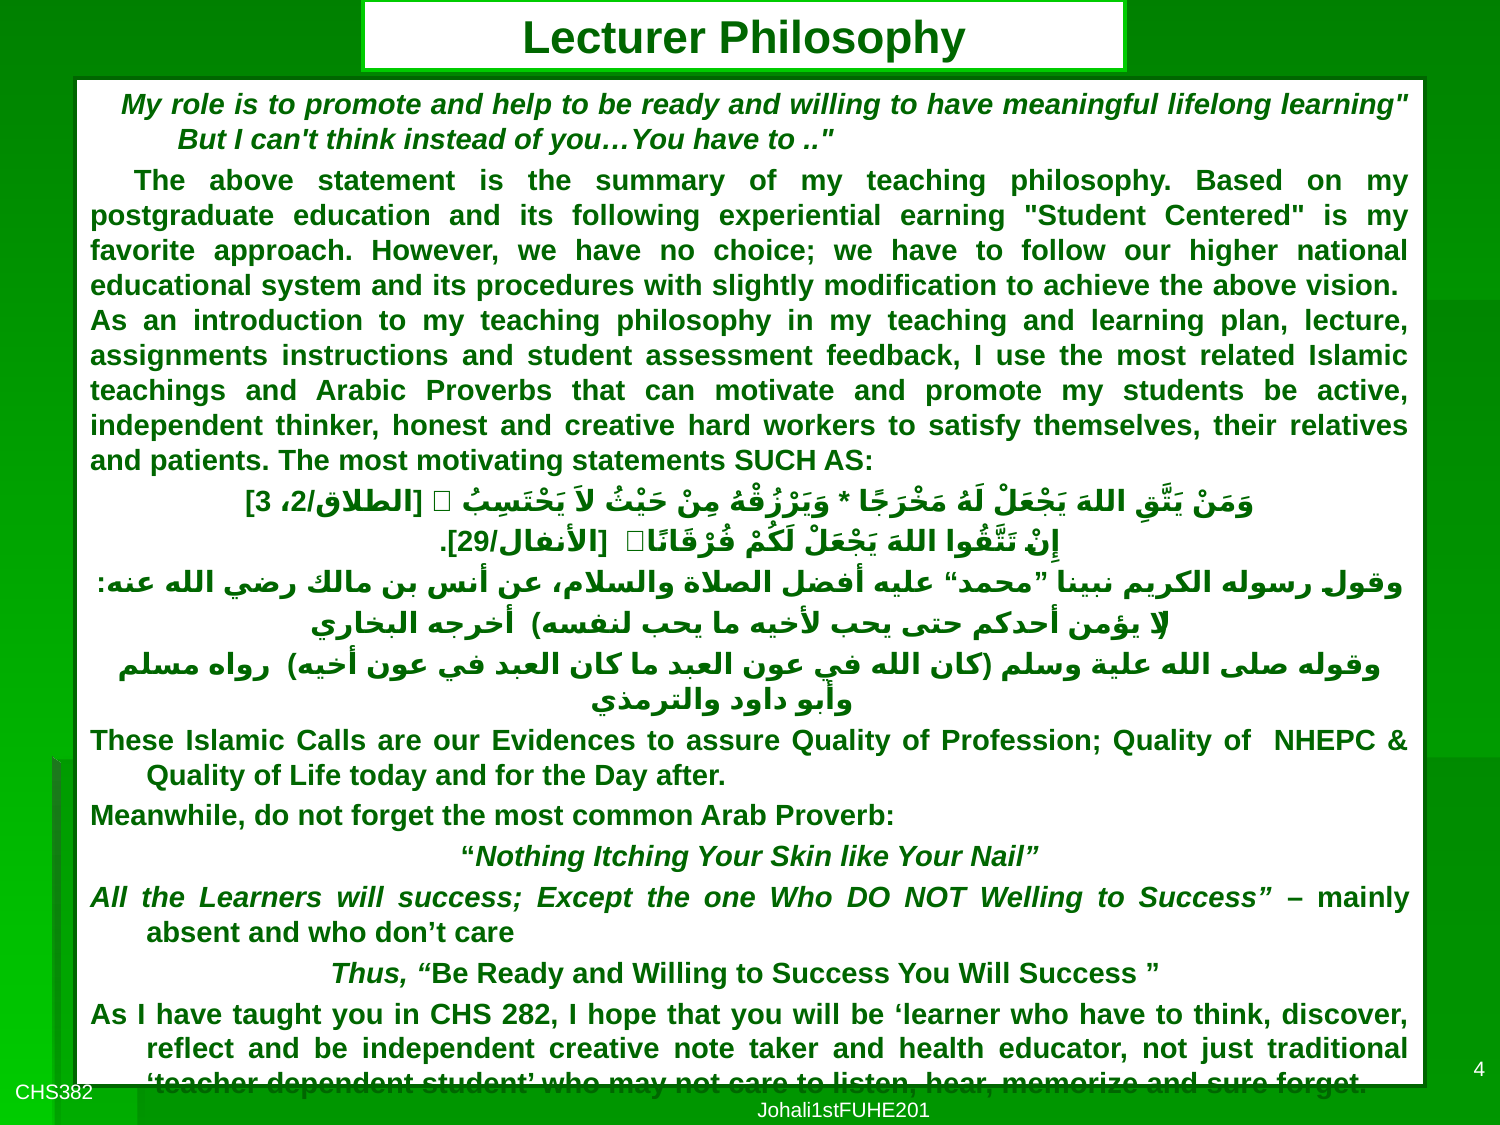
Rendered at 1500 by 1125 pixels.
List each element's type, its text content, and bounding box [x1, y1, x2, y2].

footer Johali1stFUHE2016 [738, 1088, 950, 1125]
title Lecturer Philosophy [361, 0, 1127, 72]
slide_number CHS382 [0, 1071, 156, 1125]
list My role is to promote and help to be ready and willing to have meaningful lifelong learning" But I can't think instead of you…You have to .." The above statement is the summary of my teaching philosophy. Based on my postgraduate education and its following experiential earning "Student Centered" is my favorite approach. However, we have no choice; we have to follow our higher national educational system and its procedures with slightly modification to achieve the above vision. As an introduction to my teaching philosophy in my teaching and learning plan, lecture, assignments instructions and student assessment feedback, I use the most related Islamic teachings and Arabic Proverbs that can motivate and promote my students be active, independent thinker, honest and creative hard workers to satisfy themselves, their relatives and patients. The most motivating statements SUCH AS: وَمَنْ يَتَّقِ اللهَ يَجْعَلْ لَهُ مَخْرَجًا * وَيَرْزُقْهُ مِنْ حَيْثُ لاَ يَحْتَسِبُ  [الطلاق/2، 3] إِنْ تَتَّقُوا اللهَ يَجْعَلْ لَكُمْ فُرْقَانًا [الأنفال/29]. وقول رسوله الكريم نبينا ”محمد“ عليه أفضل الصلاة والسلام، عن أنس بن مالك رضي الله عنه: ( لا يؤمن أحدكم حتى يحب لأخيه ما يحب لنفسه) أخرجه البخاري وقوله صلى الله علية وسلم (كان الله في عون العبد ما كان العبد في عون أخيه) رواه مسلم وأبو داود والترمذي These Islamic Calls are our Evidences to assure Quality of Profession; Quality of NHEPC & Quality of Life today and for the Day after. Meanwhile, do not forget the most common Arab Proverb: “Nothing Itching Your Skin like Your Nail” All the Learners will success; Except the one Who DO NOT Welling to Success” – mainly absent and who don’t care Thus, “Be Ready and Willing to Success You Will Success ” As I have taught you in CHS 282, I hope that you will be ‘learner who have to think, discover, reflect and be independent creative note taker and health educator, not just traditional ‘teacher dependent student’ who may not care to listen, hear, memorize and sure forget. [73, 76, 1427, 1088]
slide_number 4 [1420, 1047, 1500, 1102]
